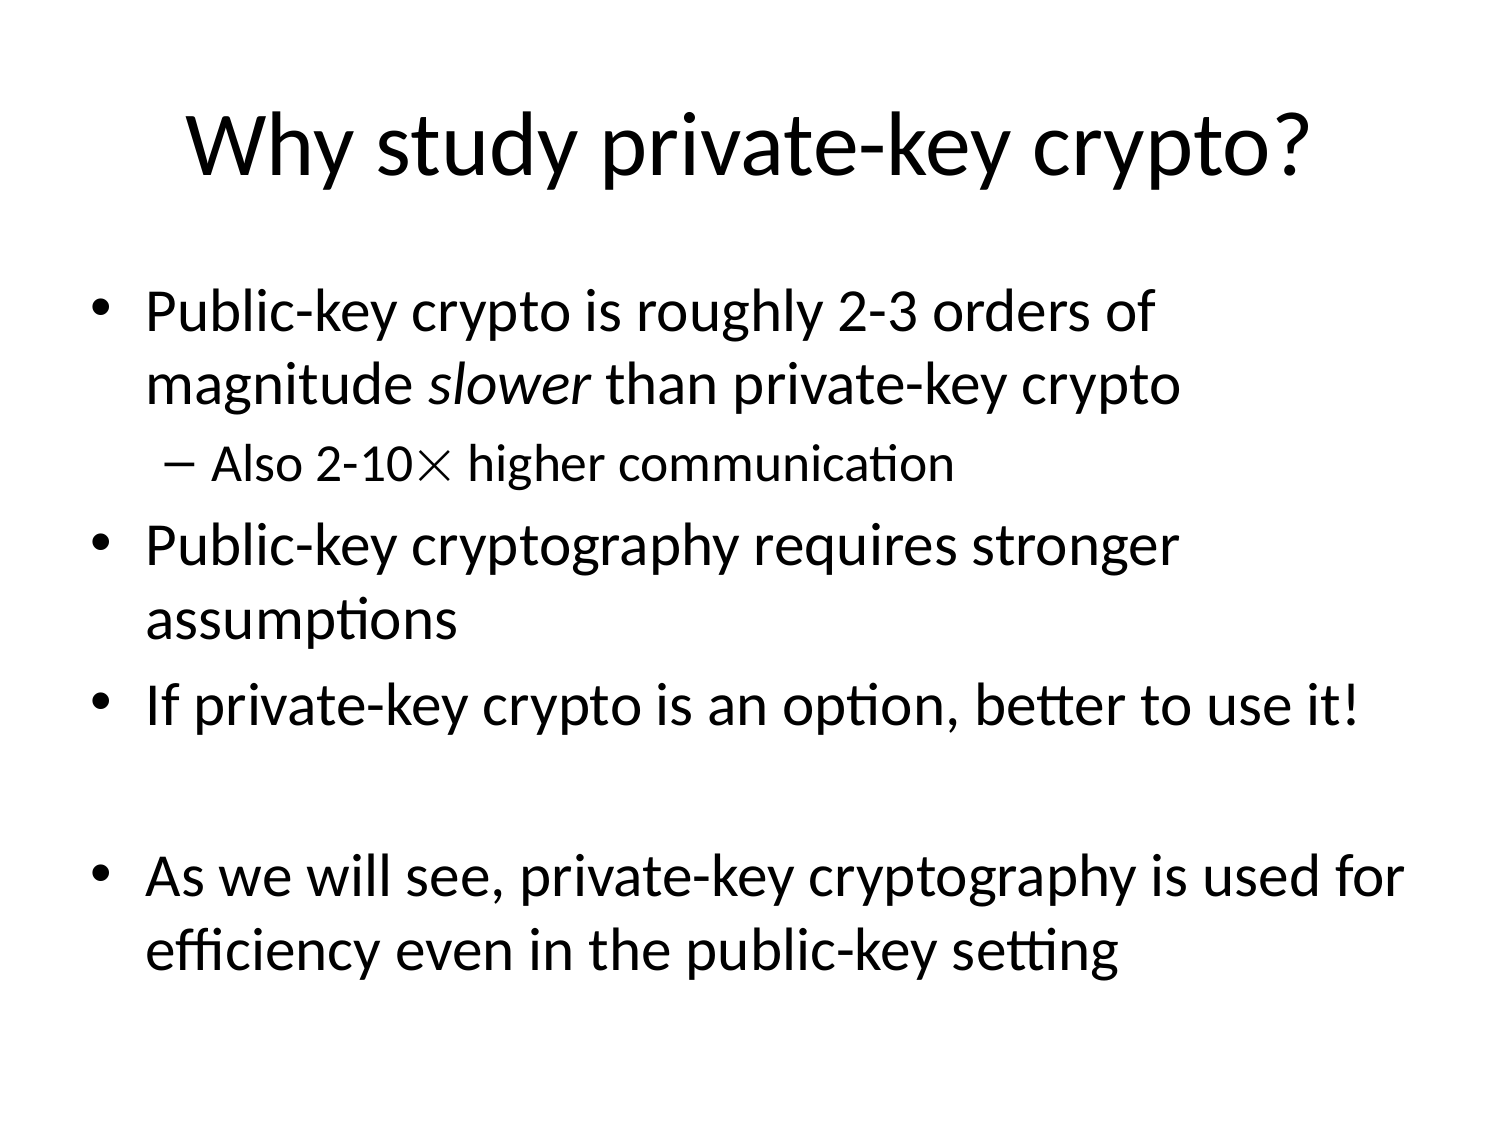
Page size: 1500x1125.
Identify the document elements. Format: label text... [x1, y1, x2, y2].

title Why study private-key crypto? [75, 45, 1425, 233]
list Public-key crypto is roughly 2-3 orders of magnitude slower than private-key crypto Also 2-10 higher communication Public-key cryptography requires stronger assumptions If private-key crypto is an option, better to use it! As we will see, private-key cryptography is used for efficiency even in the public-key setting [75, 262, 1425, 1005]
